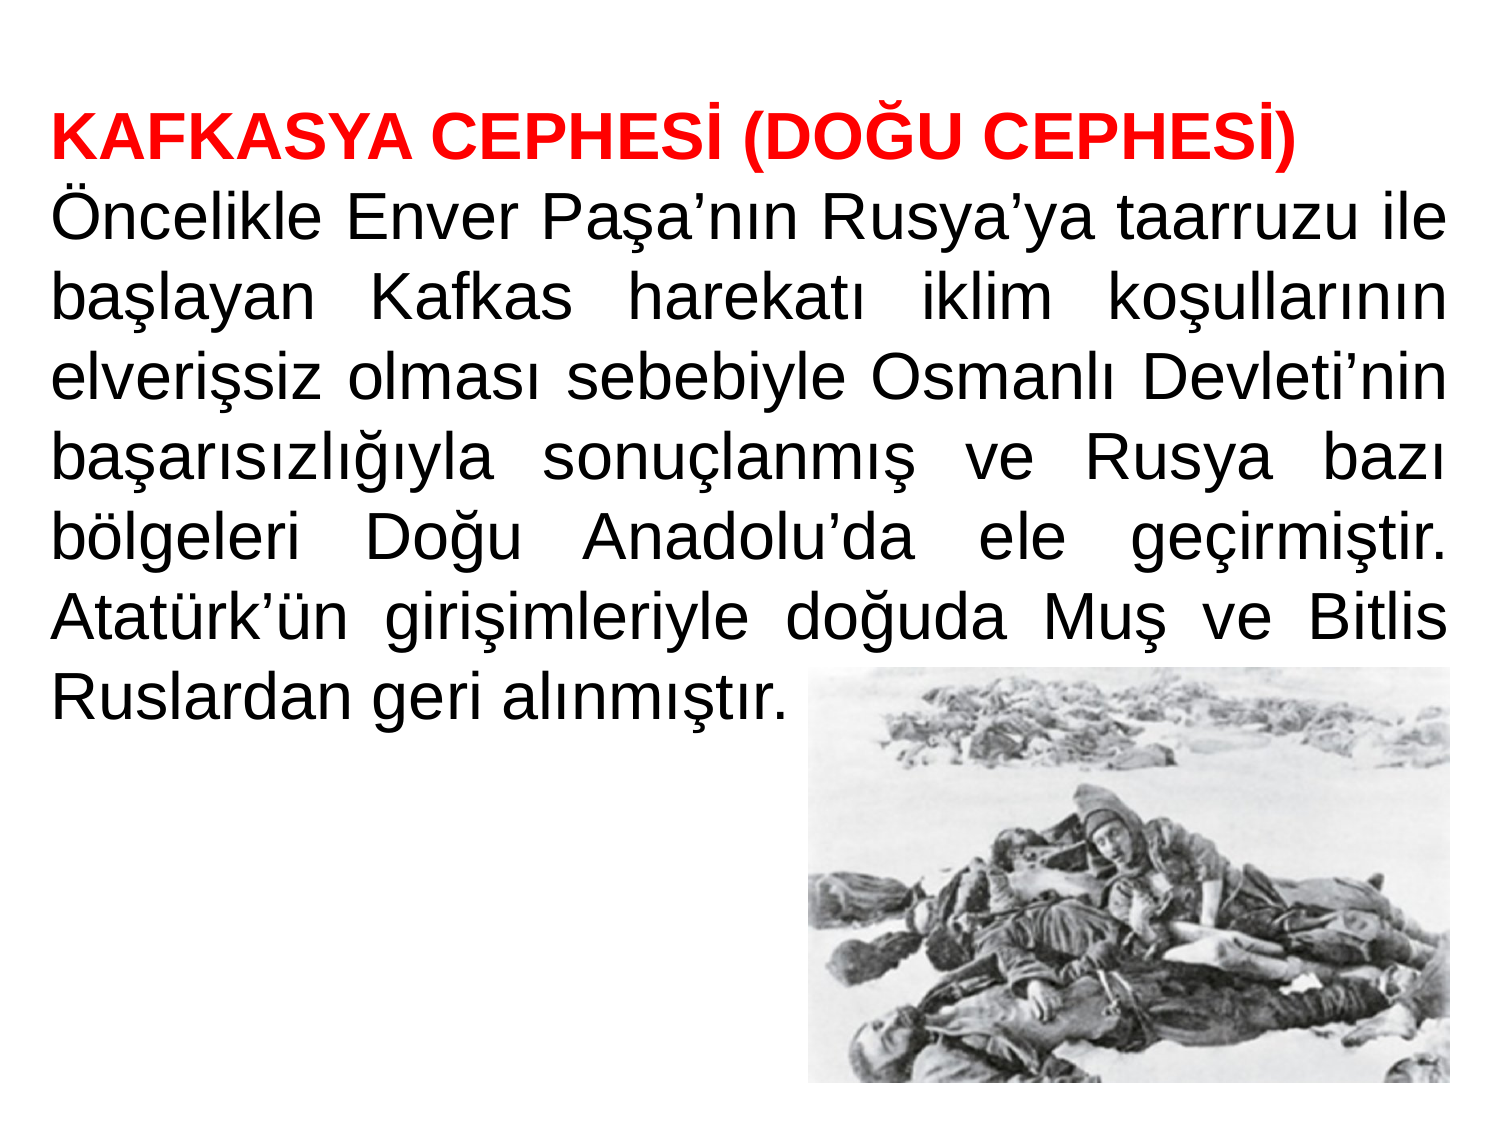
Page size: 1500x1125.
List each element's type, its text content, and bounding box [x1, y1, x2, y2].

text_box KAFKASYA CEPHESİ (DOĞU CEPHESİ) Öncelikle Enver Paşa’nın Rusya’ya taarruzu ile başlayan Kafkas harekatı iklim koşullarının elverişsiz olması sebebiyle Osmanlı Devleti’nin başarısızlığıyla sonuçlanmış ve Rusya bazı bölgeleri Doğu Anadolu’da ele geçirmiştir. Atatürk’ün girişimleriyle doğuda Muş ve Bitlis Ruslardan geri alınmıştır. [35, 85, 1465, 740]
picture [808, 667, 1450, 1084]
